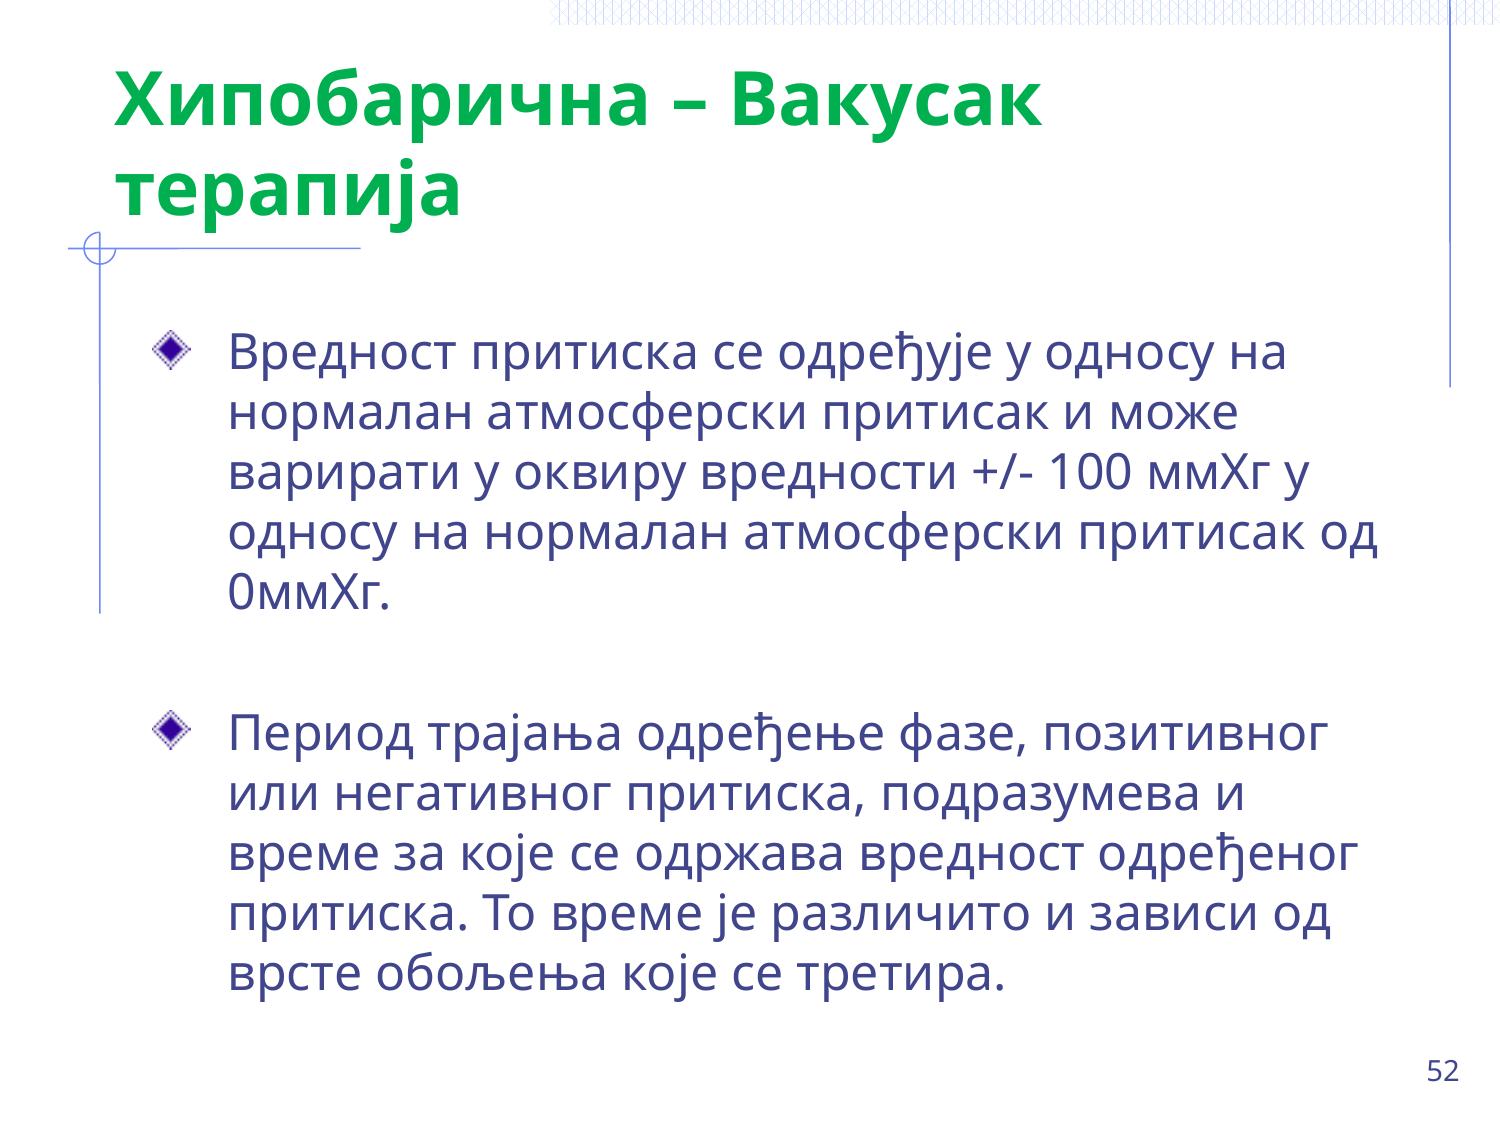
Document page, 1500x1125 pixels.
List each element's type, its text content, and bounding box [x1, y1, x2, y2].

title Хипобарична – Вакусак терапија [99, 49, 1376, 238]
list Вредност притиска се одређује у односу на нормалан атмосферски притисак и може варирати у оквиру вредности +/- 100 ммХг у односу на нормалан атмосферски притисак од 0ммХг. Период трајања одређење фазе, позитивног или негативног притиска, подразумева и време за које се одржава вредност одређеног притиска. То време је различито и зависи од врсте обољења које се третира. [137, 312, 1413, 988]
picture [152, 330, 191, 370]
picture [152, 710, 191, 750]
slide_number 52 [1162, 1025, 1475, 1100]
